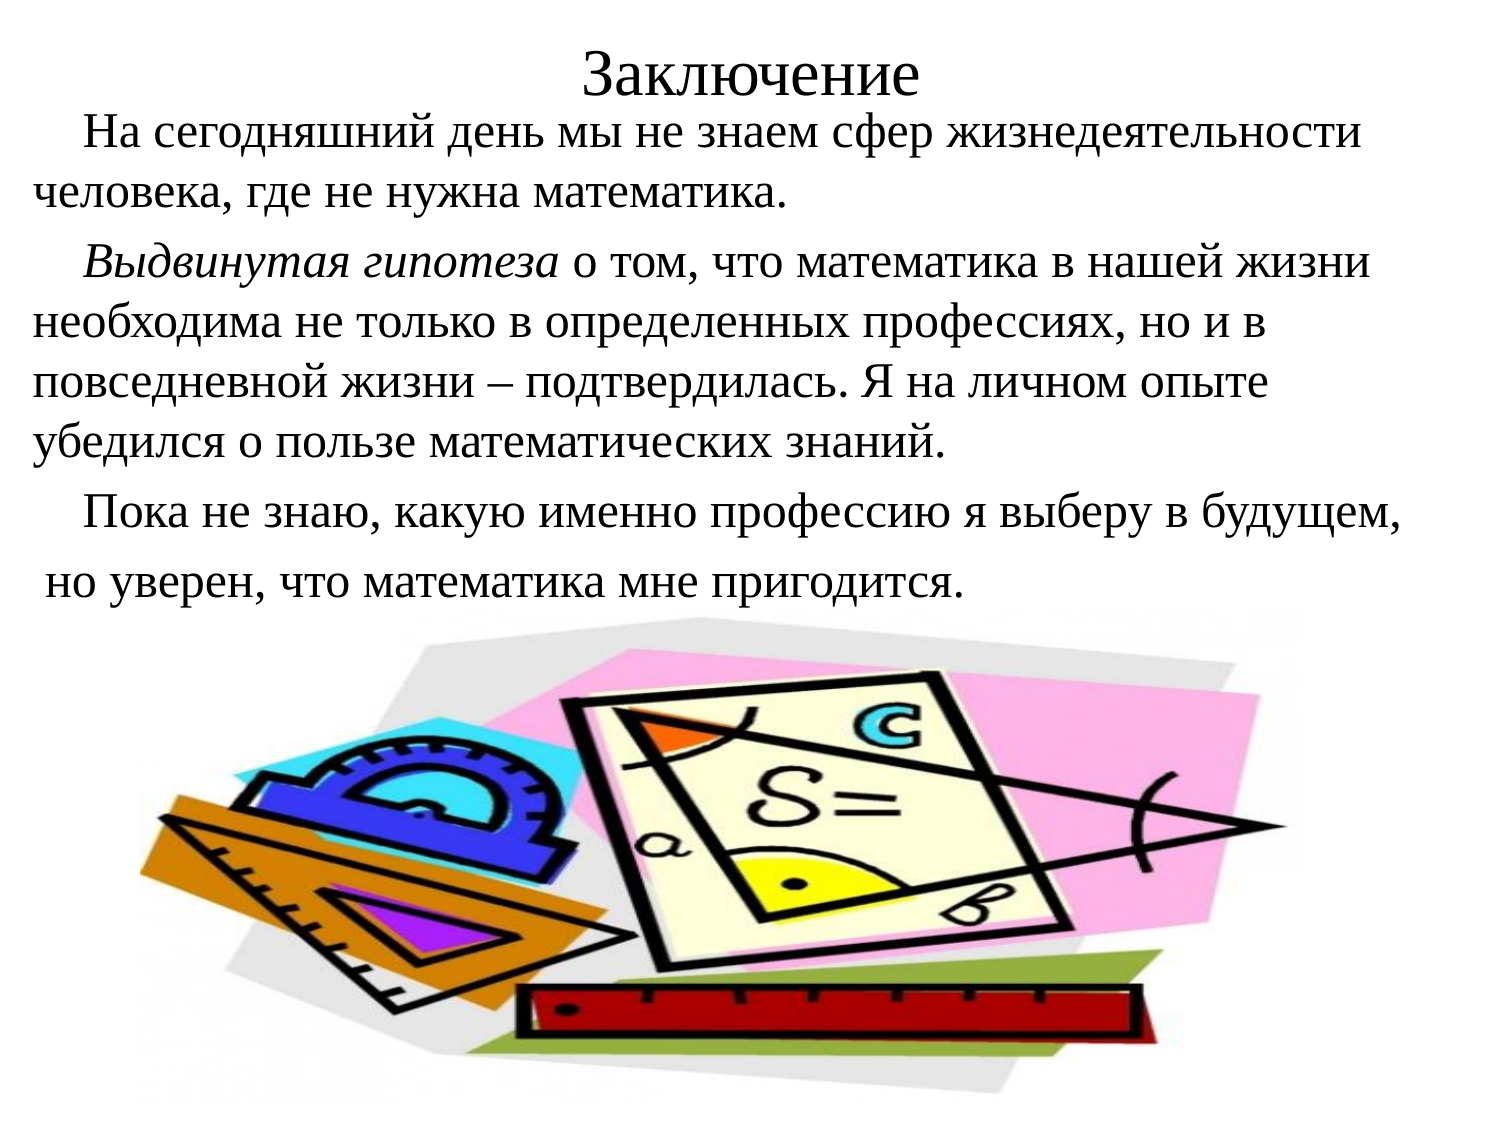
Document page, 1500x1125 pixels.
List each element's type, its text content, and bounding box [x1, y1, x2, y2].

list На сегодняшний день мы не знаем сфер жизнедеятельности человека, где не нужна математика. Выдвинутая гипотеза о том, что математика в нашей жизни необходима не только в определенных профессиях, но и в повседневной жизни – подтвердилась. Я на личном опыте убедился о пользе математических знаний. Пока не знаю, какую именно профессию я выберу в будущем, но уверен, что математика мне пригодится. [17, 90, 1483, 967]
picture [140, 609, 1301, 1102]
title Заключение [76, 0, 1427, 90]
